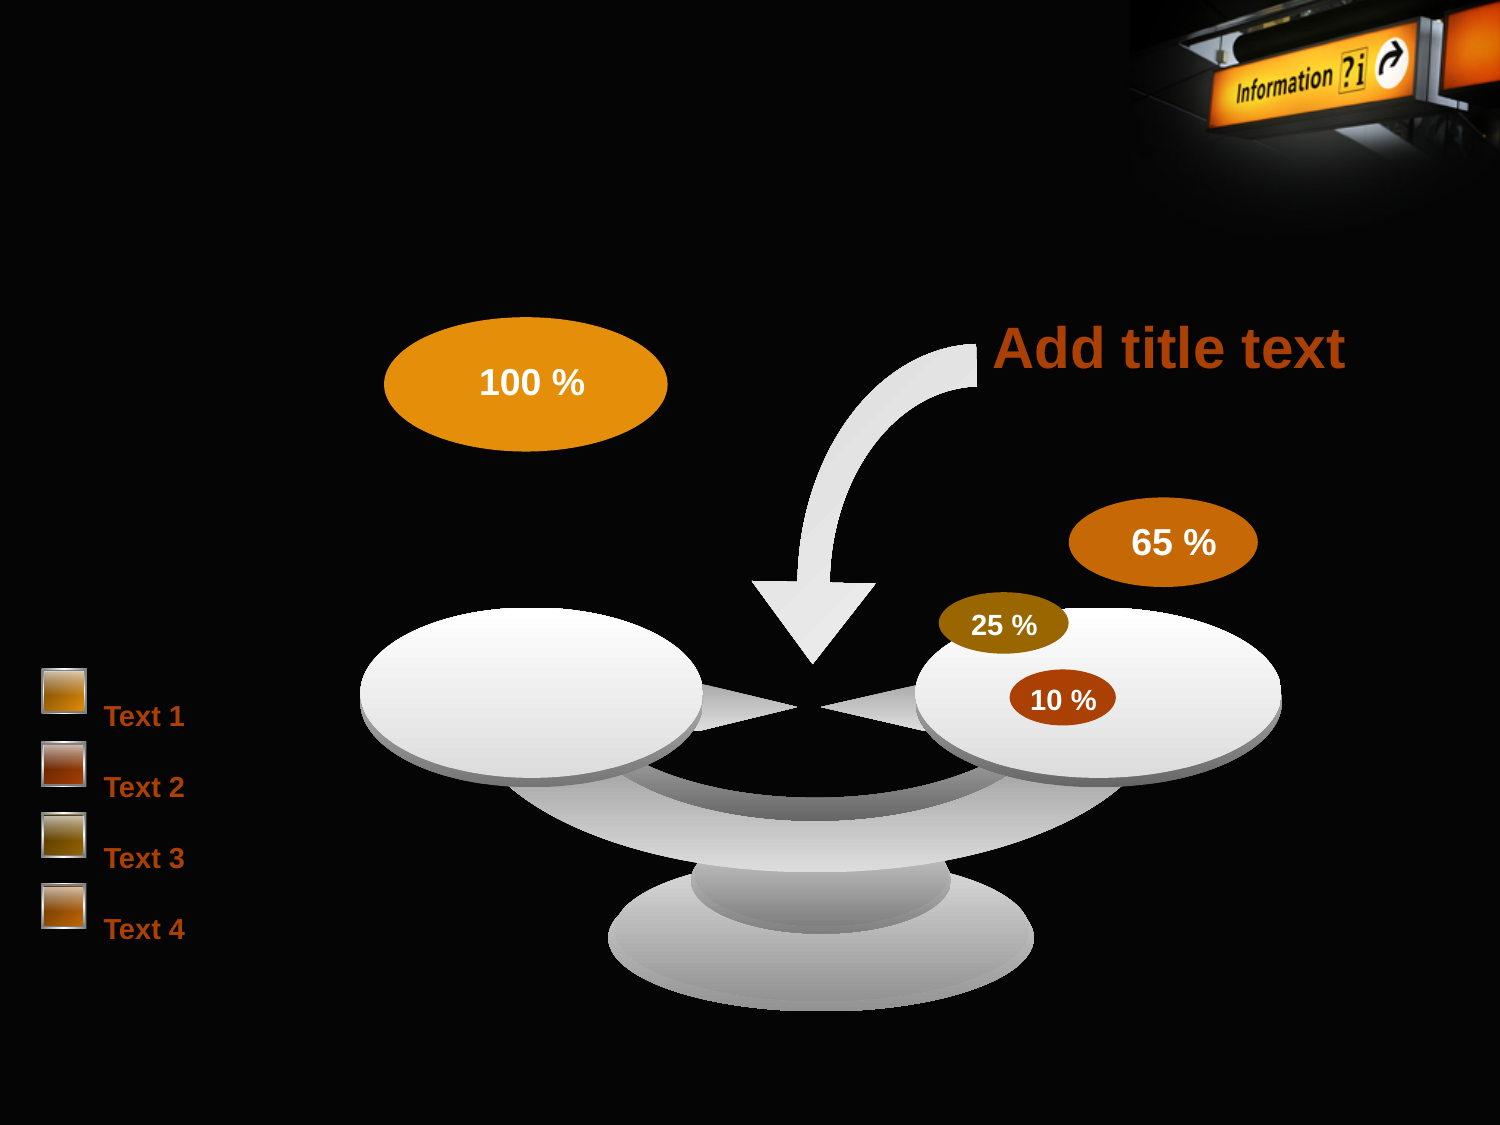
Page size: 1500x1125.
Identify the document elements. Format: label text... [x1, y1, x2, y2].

text_box [751, 343, 977, 665]
text_box [694, 683, 798, 731]
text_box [938, 497, 1258, 726]
text_box [623, 765, 1006, 821]
text_box [820, 685, 925, 731]
text_box [915, 699, 1282, 788]
text_box [936, 654, 1282, 778]
text_box Add title text [927, 302, 1412, 404]
text_box [384, 317, 668, 452]
text_box 100 % [452, 337, 656, 423]
picture [0, 0, 1500, 1125]
text_box [360, 700, 703, 788]
text_box [839, 776, 1121, 856]
text_box [360, 607, 703, 778]
text_box [510, 775, 791, 856]
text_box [608, 857, 1035, 1012]
text_box [915, 656, 935, 732]
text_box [690, 822, 952, 934]
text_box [40, 656, 216, 929]
